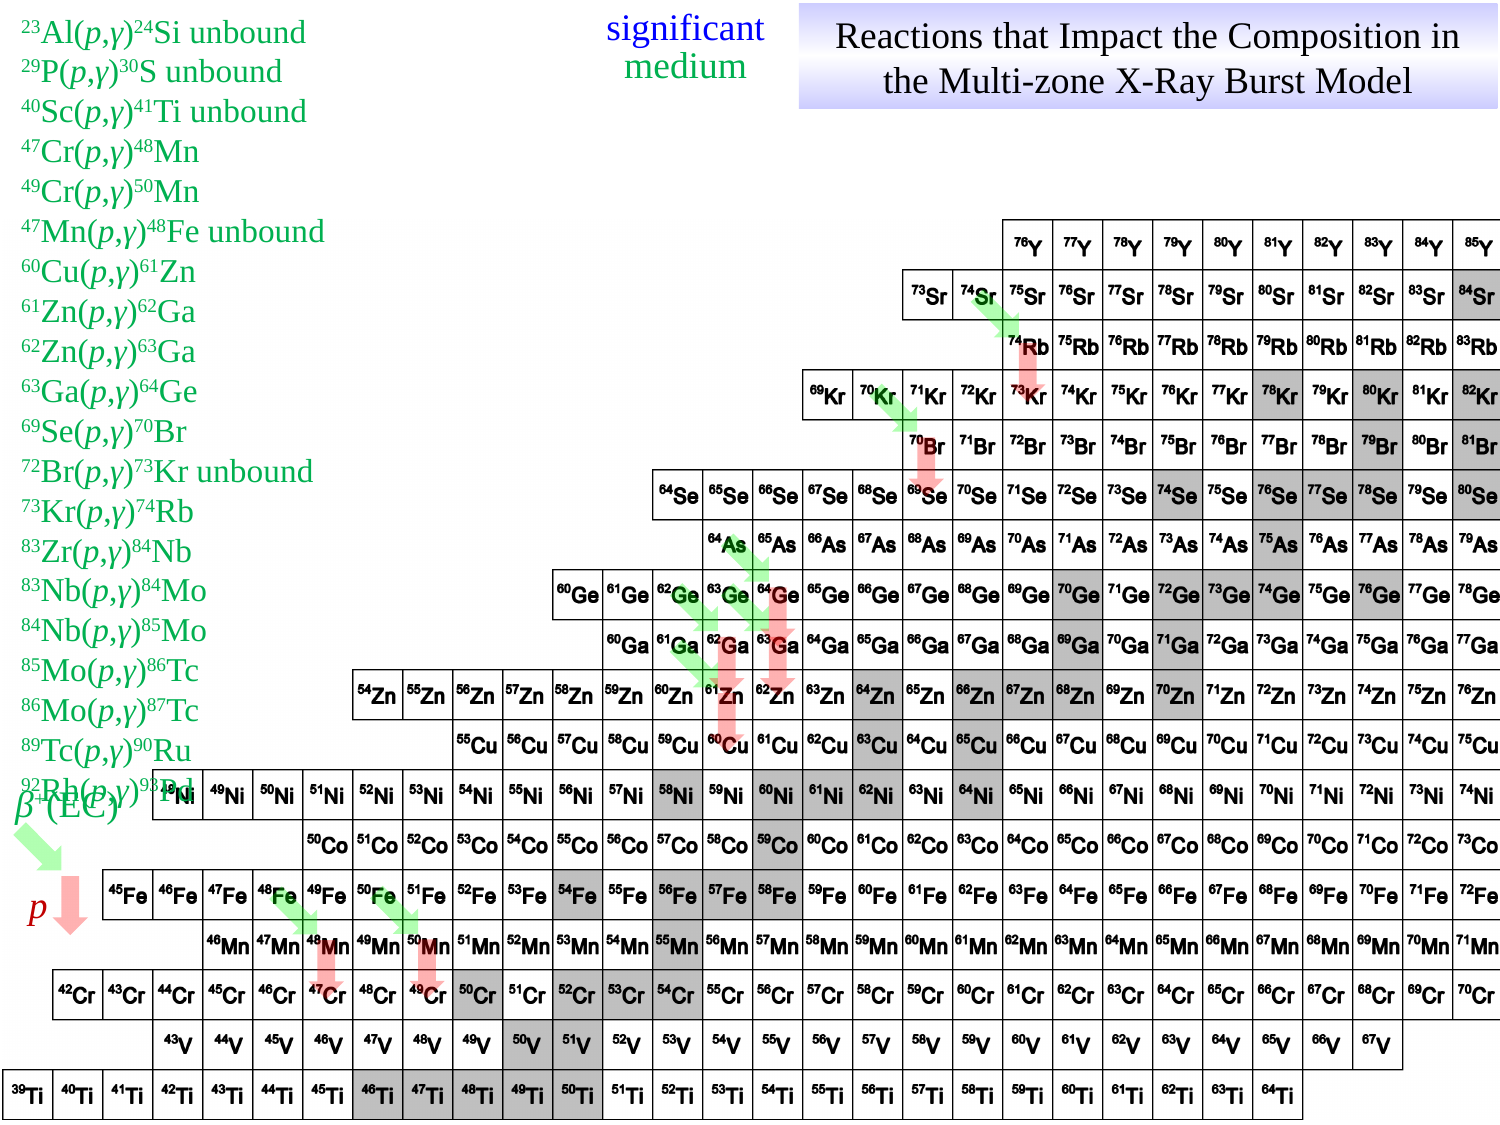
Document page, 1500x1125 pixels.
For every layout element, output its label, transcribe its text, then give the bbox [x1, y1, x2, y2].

text_box Reactions that Impact the Composition in the Multi-zone X-Ray Burst Model [798, 3, 1498, 109]
text_box medium [609, 56, 763, 93]
picture [2, 219, 1500, 1120]
text_box 23Al(p,γ)24Si unbound 29P(p,γ)30S unbound 40Sc(p,γ)41Ti unbound 47Cr(p,γ)48Mn 49Cr(p,γ)50Mn 47Mn(p,γ)48Fe unbound 60Cu(p,γ)61Zn 61Zn(p,γ)62Ga 62Zn(p,γ)63Ga 63Ga(p,γ)64Ge 69Se(p,γ)70Br 72Br(p,γ)73Kr unbound 73Kr(p,γ)74Rb 83Zr(p,γ)84Nb 83Nb(p,γ)84Mo 84Nb(p,γ)85Mo 85Mo(p,γ)86Tc 86Mo(p,γ)87Tc 89Tc(p,γ)90Ru 92Rh(p,γ)93Pd [6, 2, 341, 219]
text_box significant [591, 0, 781, 56]
